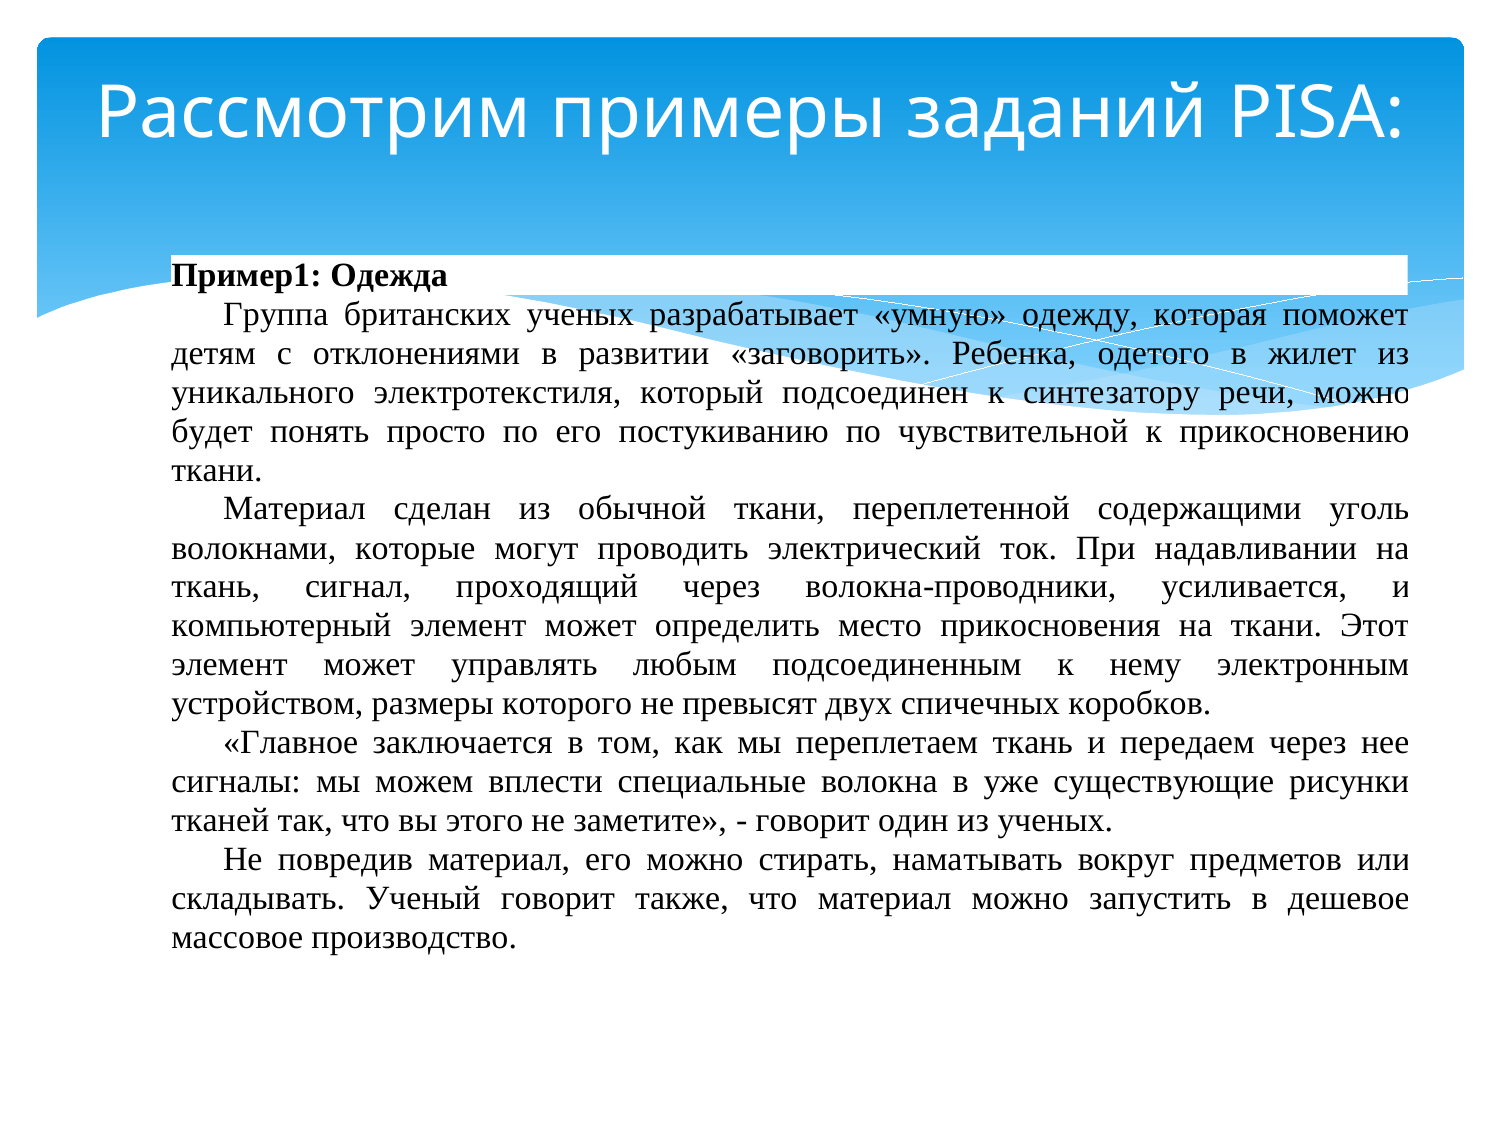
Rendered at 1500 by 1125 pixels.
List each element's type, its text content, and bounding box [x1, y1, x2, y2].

title Рассмотрим примеры заданий PISA: [75, 55, 1425, 161]
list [170, 255, 1408, 958]
